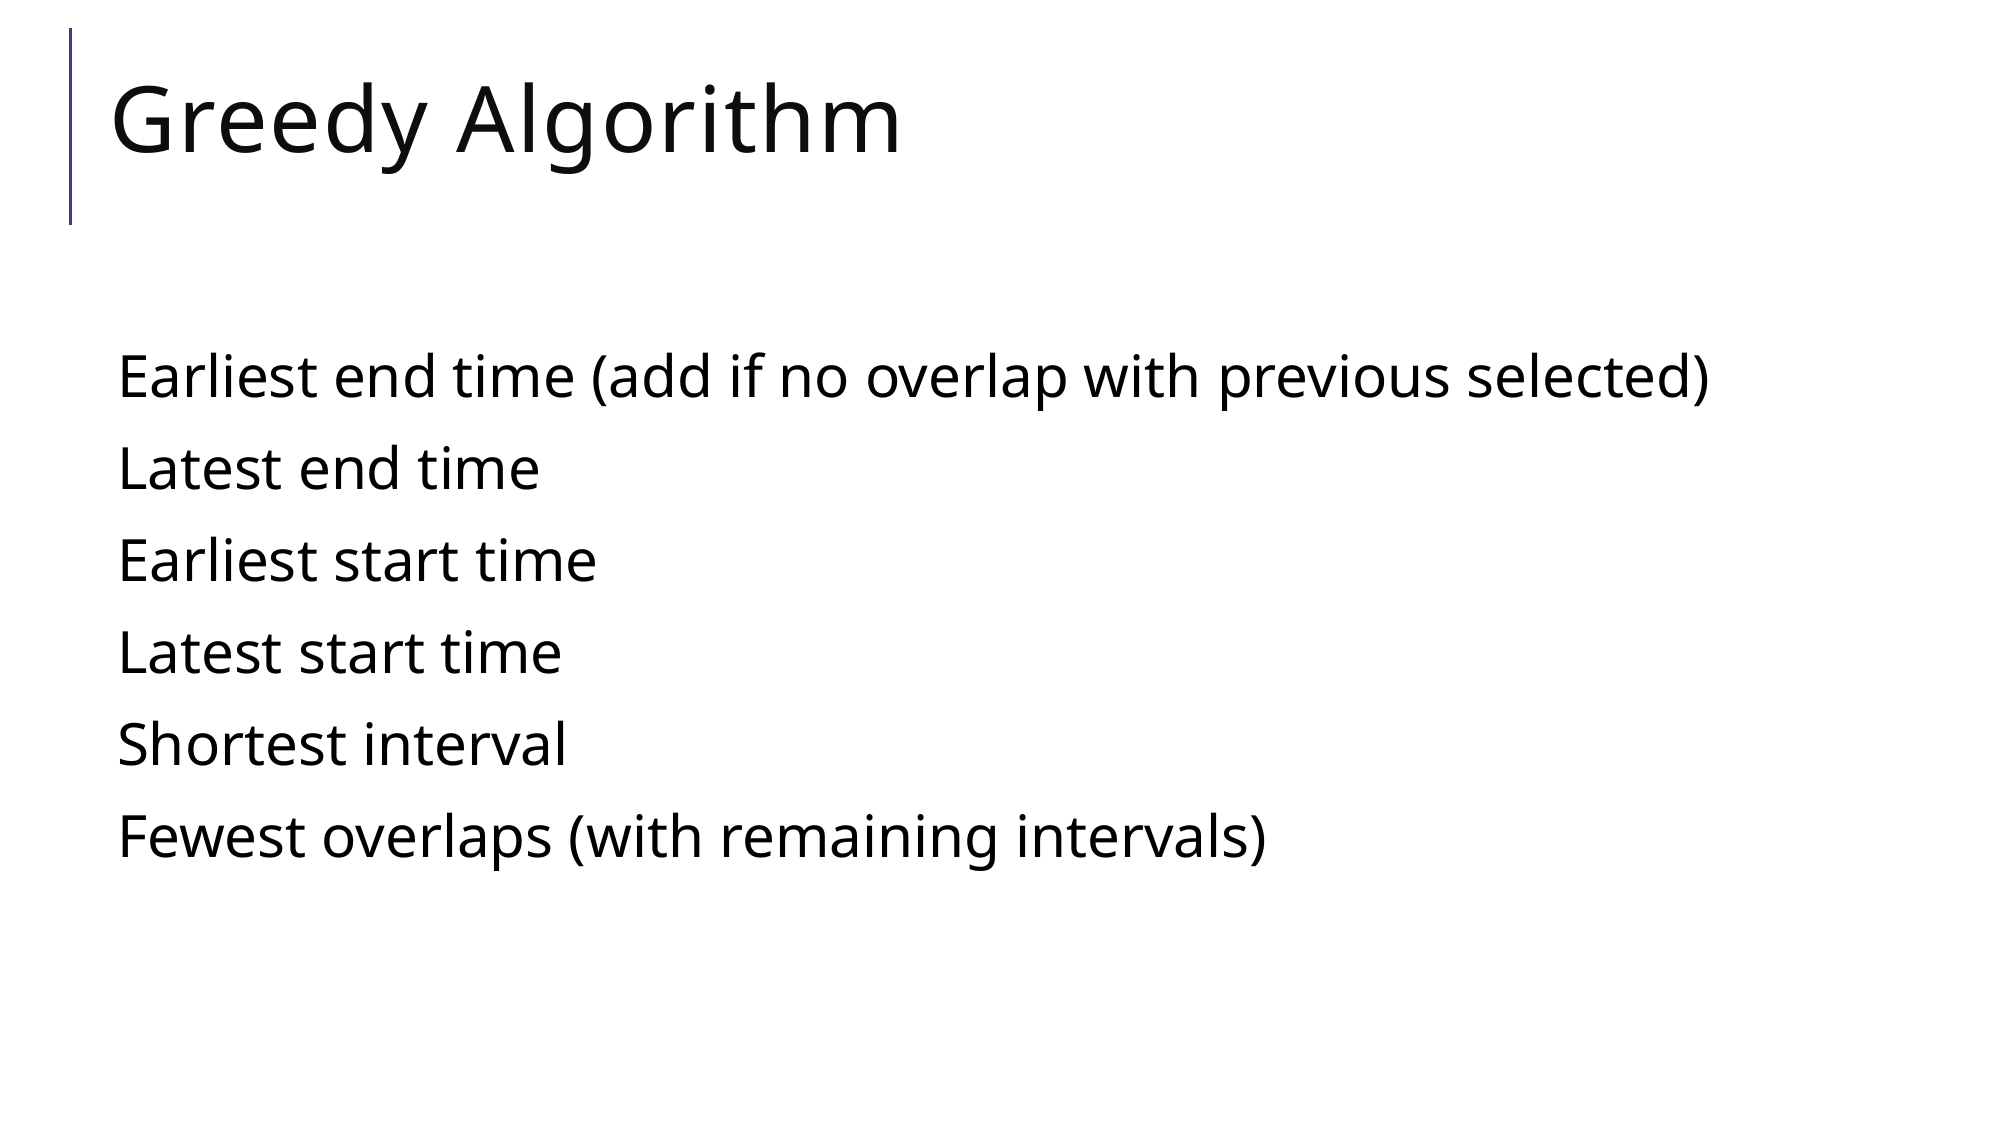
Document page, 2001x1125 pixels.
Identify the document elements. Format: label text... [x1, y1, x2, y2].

list Earliest end time (add if no overlap with previous selected) Latest end time Earliest start time Latest start time Shortest interval Fewest overlaps (with remaining intervals) [94, 240, 1930, 1035]
title Greedy Algorithm [94, 43, 1930, 210]
